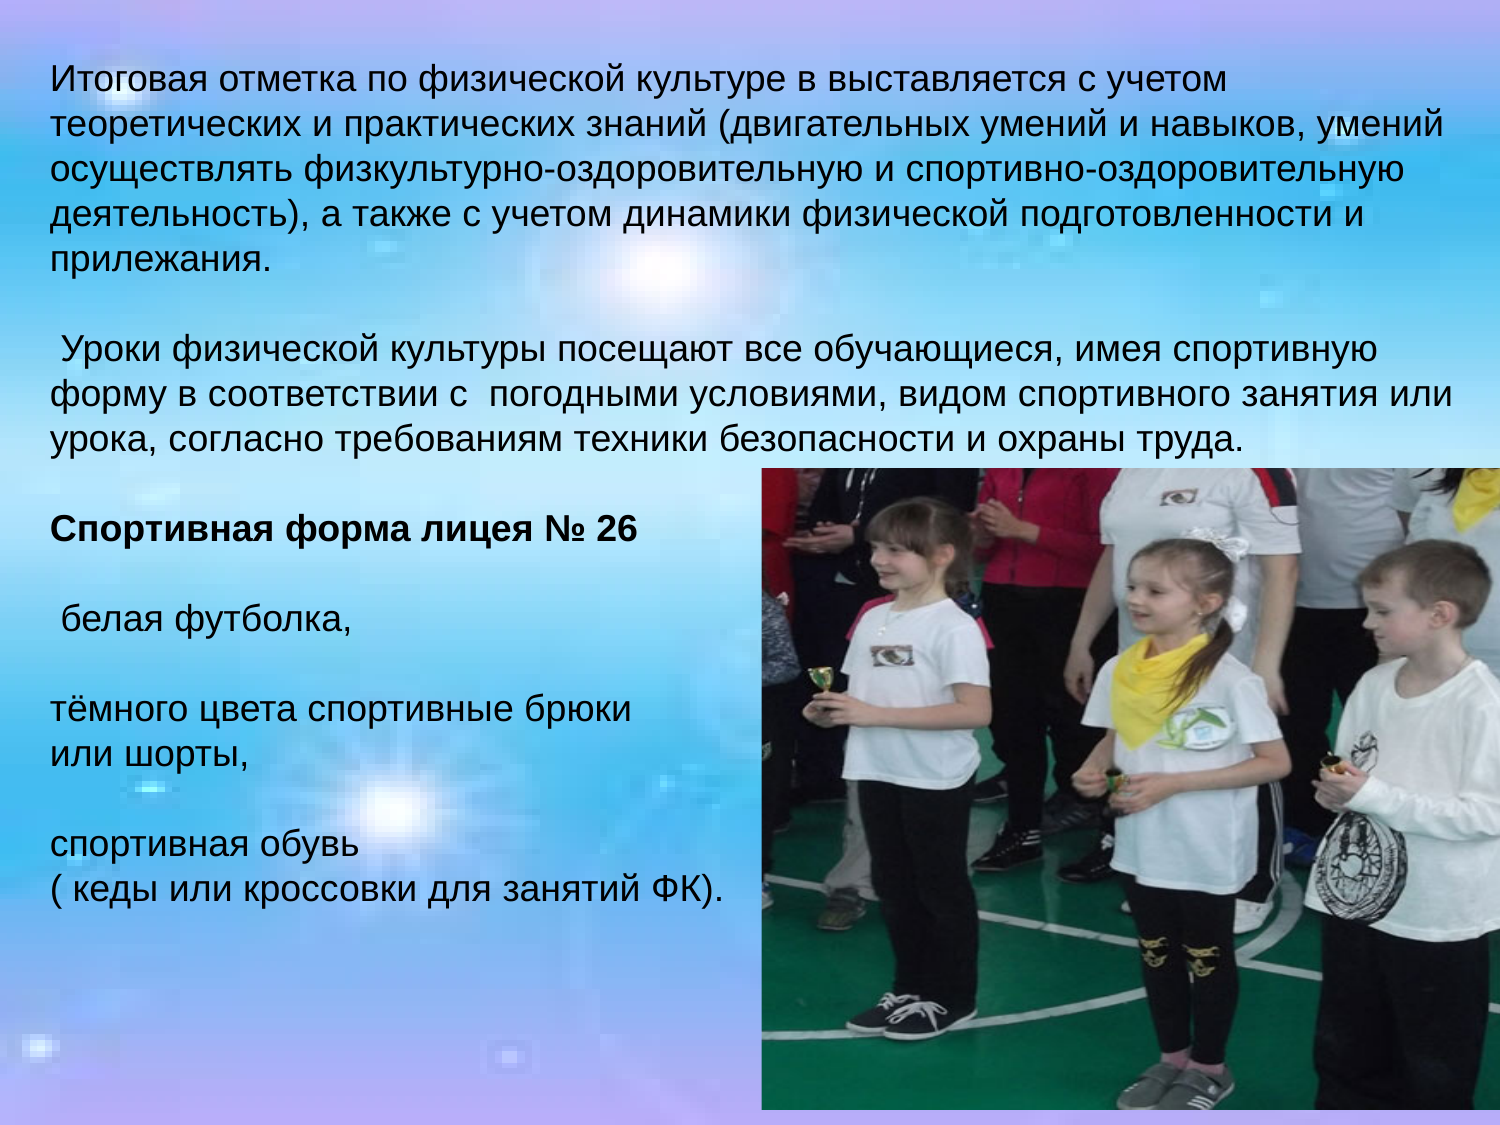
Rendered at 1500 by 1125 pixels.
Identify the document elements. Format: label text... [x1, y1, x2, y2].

picture [0, 0, 1500, 1125]
text_box Итоговая отметка по физической культуре в выставляется с учетом теоретических и практических знаний (двигательных умений и навыков, умений осуществлять физкультурно-оздоровительную и спортивно-оздоровительную деятельность), а также с учетом динамики физической подготовленности и прилежания. Уроки физической культуры посещают все обучающиеся, имея спортивную форму в соответствии с погодными условиями, видом спортивного занятия или урока, согласно требованиям техники безопасности и охраны труда. Спортивная форма лицея № 26 белая футболка, тёмного цвета спортивные брюки или шорты, спортивная обувь ( кеды или кроссовки для занятий ФК). [35, 46, 1477, 1125]
